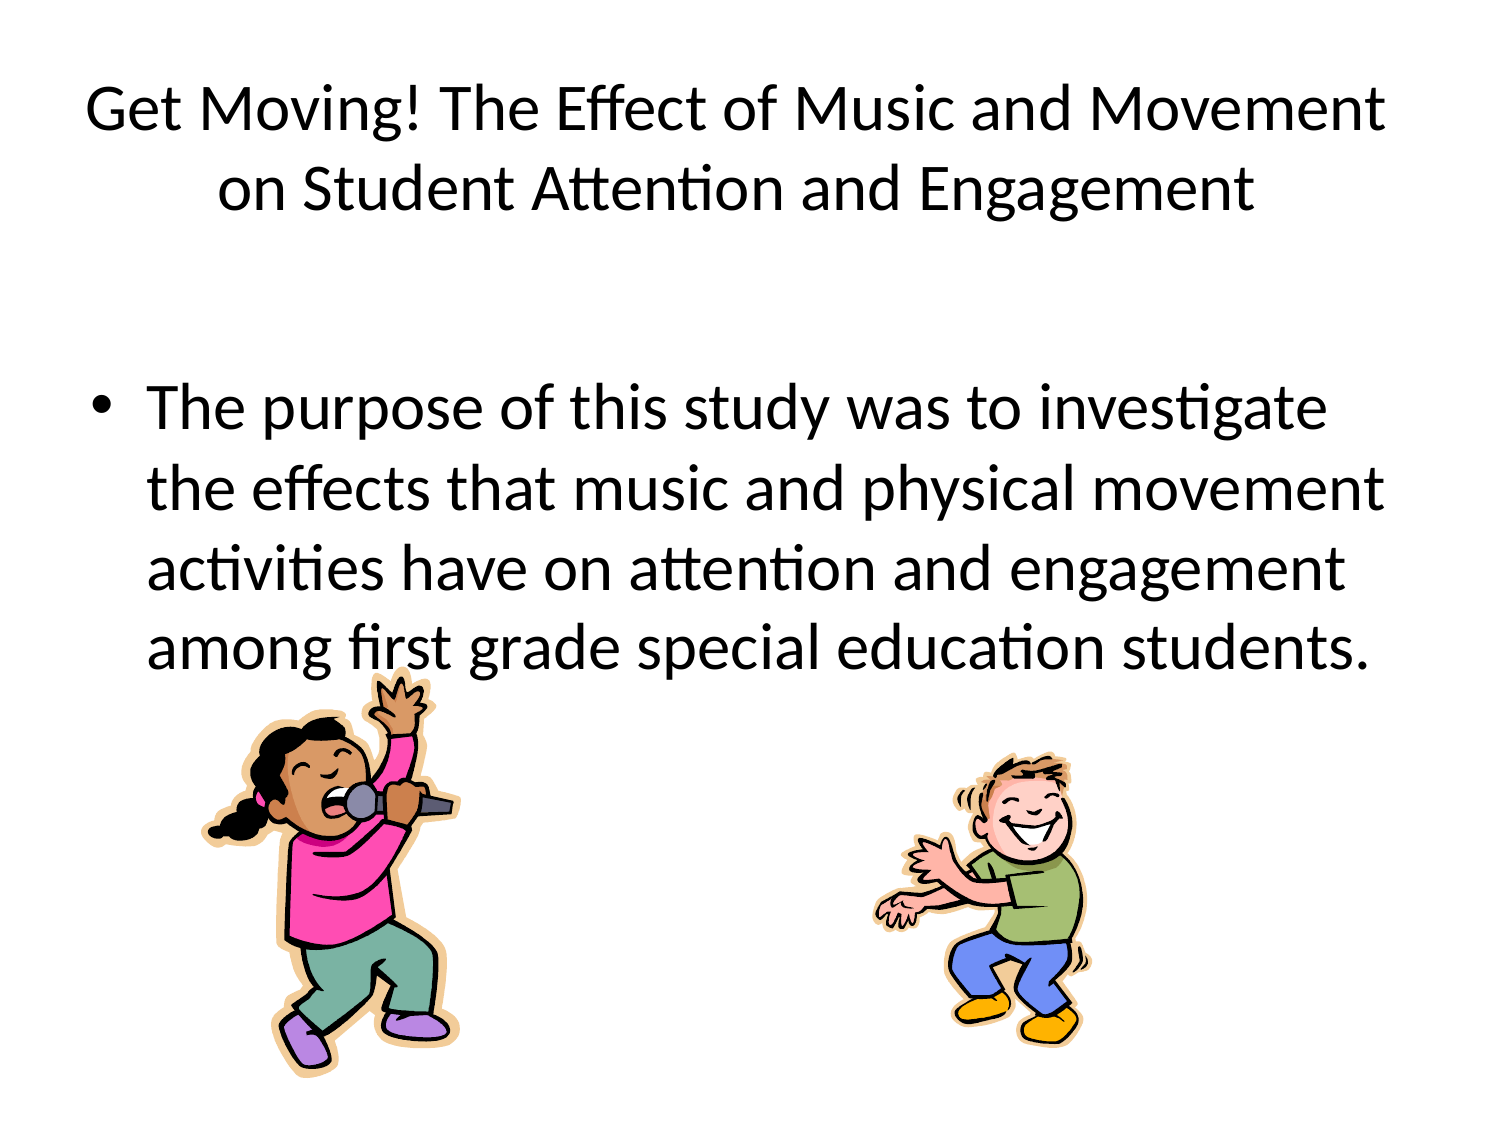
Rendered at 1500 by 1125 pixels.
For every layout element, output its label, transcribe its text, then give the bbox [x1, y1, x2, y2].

title Get Moving! The Effect of Music and Movement on Student Attention and Engagement [62, 50, 1413, 238]
picture [199, 662, 467, 1084]
picture [871, 747, 1098, 1054]
list The purpose of this study was to investigate the effects that music and physical movement activities have on attention and engagement among first grade special education students. [75, 262, 1425, 1005]
